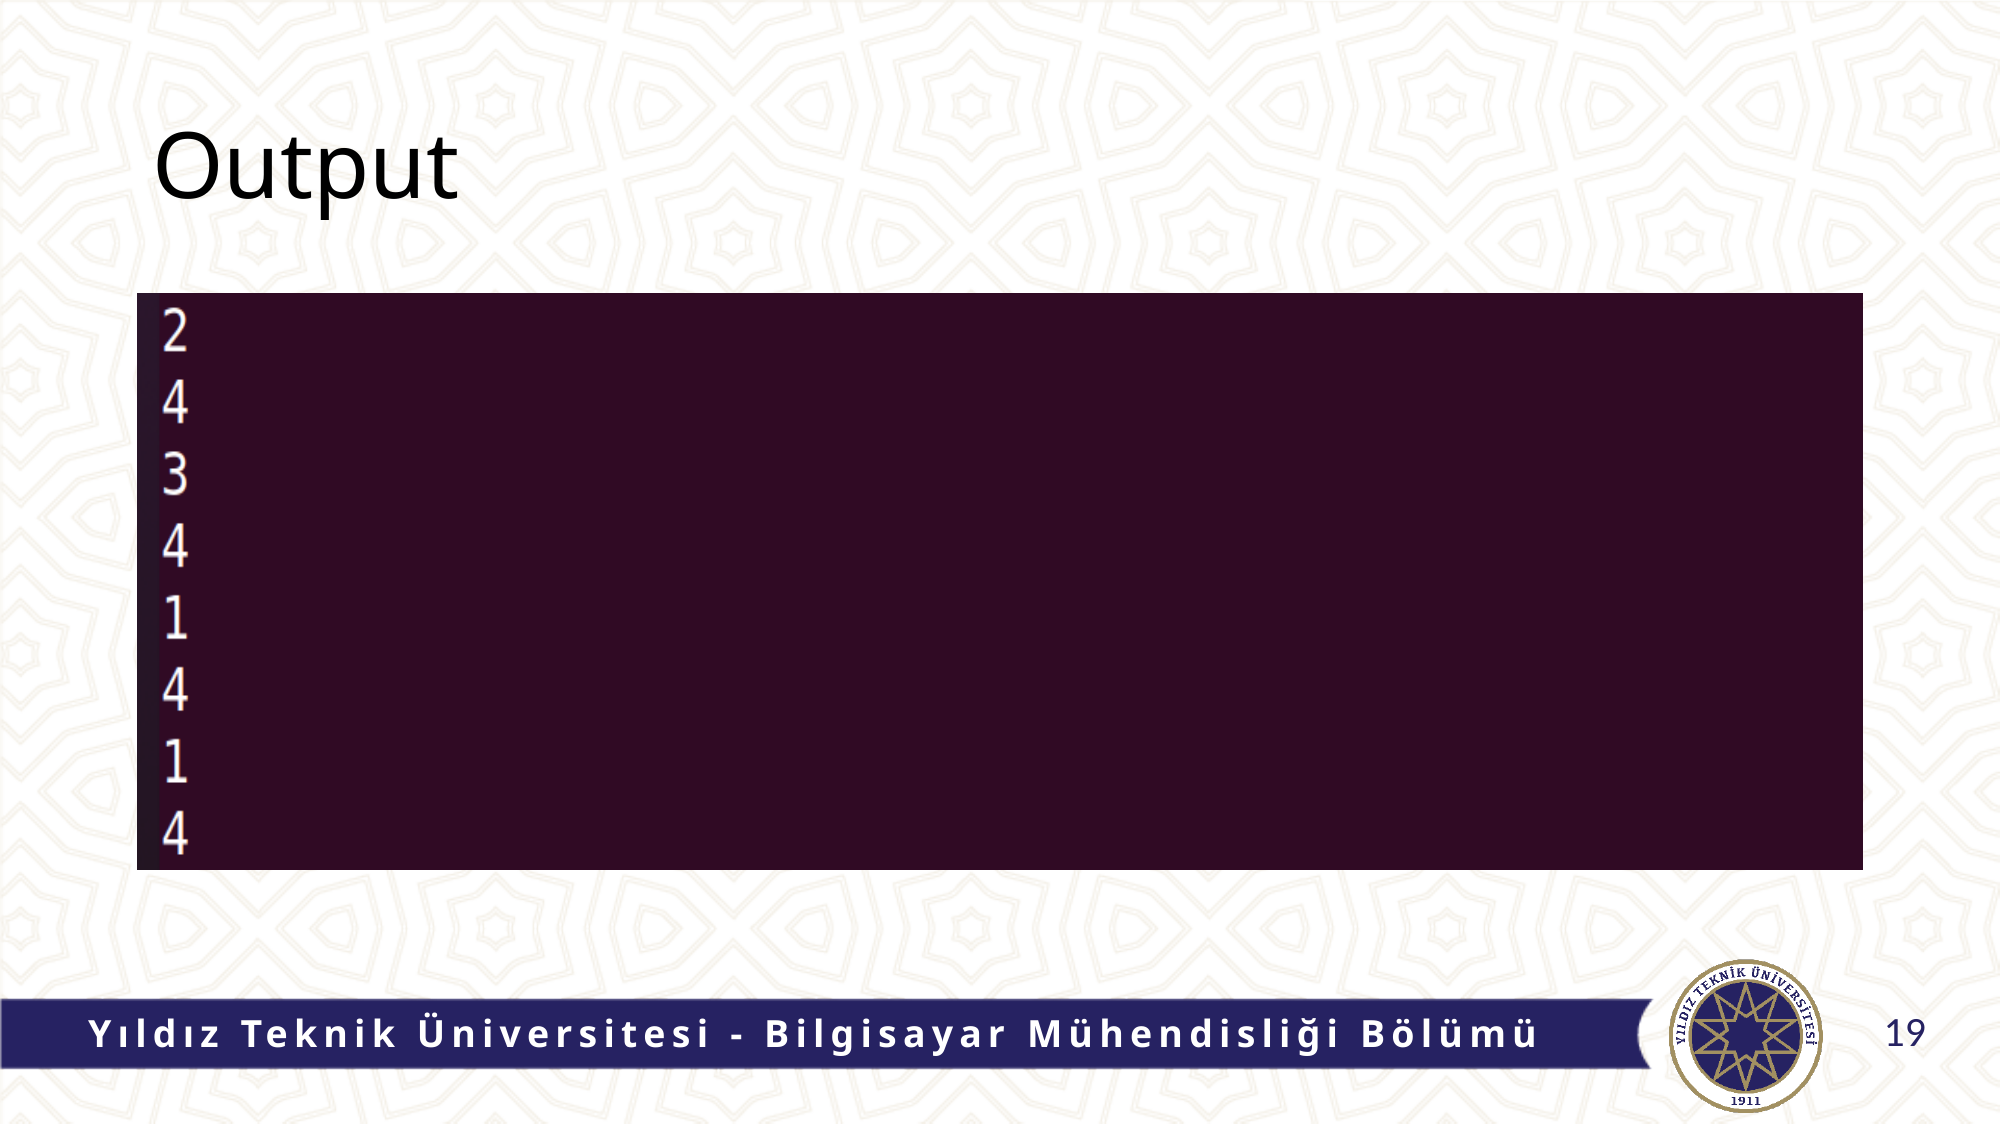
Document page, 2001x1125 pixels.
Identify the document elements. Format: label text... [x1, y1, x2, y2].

picture [0, 0, 2000, 1125]
text_box Output [137, 59, 1863, 278]
text_box 19 [1827, 1000, 1983, 1060]
text_box Yıldız Teknik Üniversitesi - Bilgisayar Mühendisliği Bölümü [0, 997, 1627, 1069]
